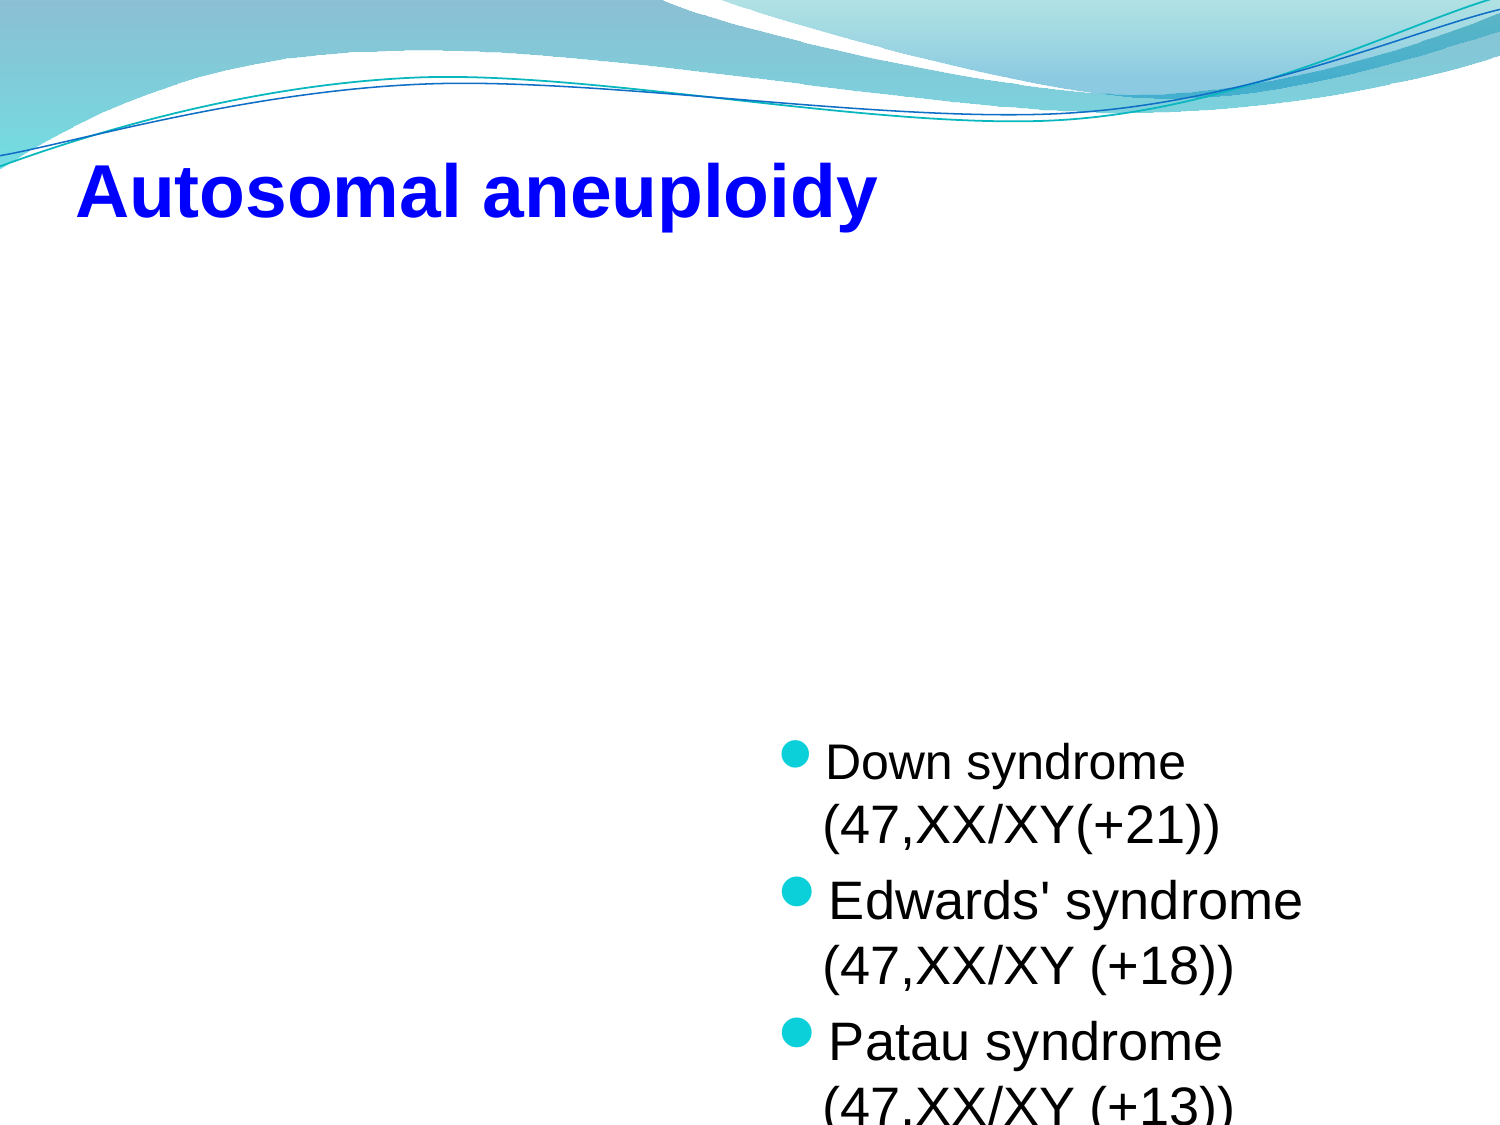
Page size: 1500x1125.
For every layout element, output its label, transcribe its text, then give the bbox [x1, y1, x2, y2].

title Autosomal aneuploidy [75, 45, 1425, 233]
list Down syndrome (47,XX/XY(+21)) Edwards' syndrome (47,XX/XY (+18)) Patau syndrome (47,XX/XY (+13)) A genetic disorders in which a person has three copies of a chromosome instead of two (21, 18 or 13). Other trisomy are very rare. [762, 646, 1425, 1006]
